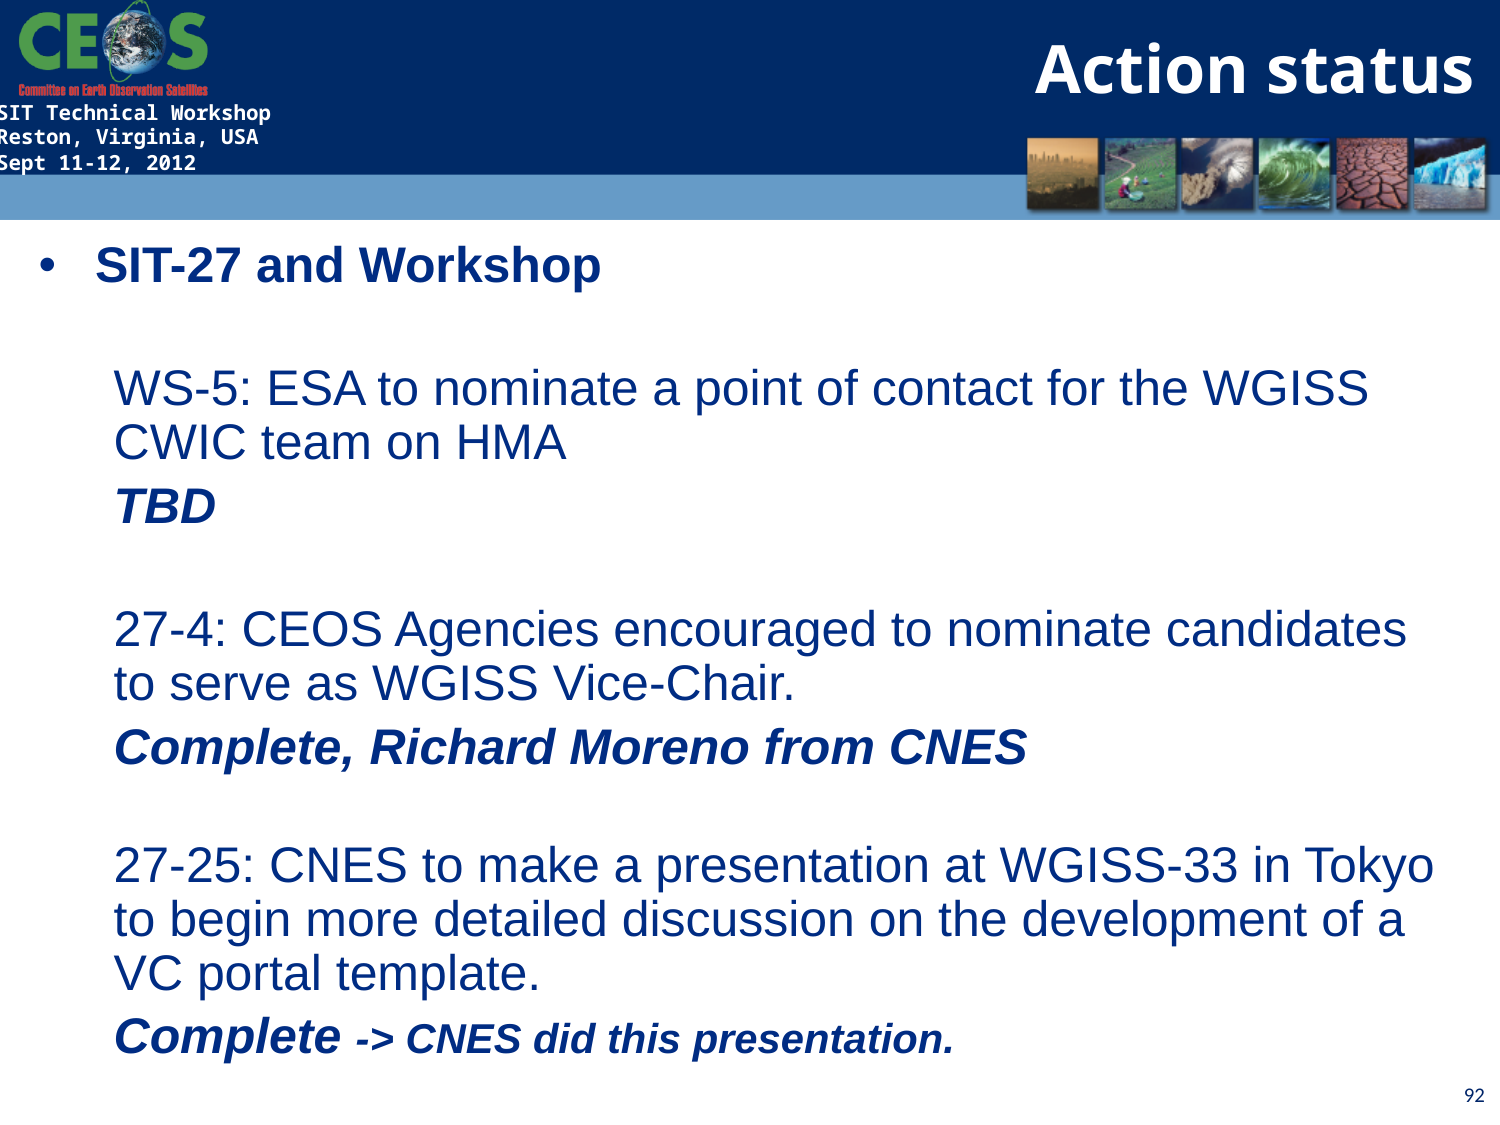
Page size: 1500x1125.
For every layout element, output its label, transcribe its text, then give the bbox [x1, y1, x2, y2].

slide_number 92 [1187, 1073, 1500, 1125]
text_box SIT-27 and Workshop WS-5: ESA to nominate a point of contact for the WGISS CWIC team on HMA TBD 27-4: CEOS Agencies encouraged to nominate candidates to serve as WGISS Vice-Chair. Complete, Richard Moreno from CNES 27-25: CNES to make a presentation at WGISS-33 in Tokyo to begin more detailed discussion on the development of a VC portal template. Complete -> CNES did this presentation. [24, 232, 1473, 1074]
title Action status [216, 16, 1491, 117]
picture [0, 0, 1500, 220]
